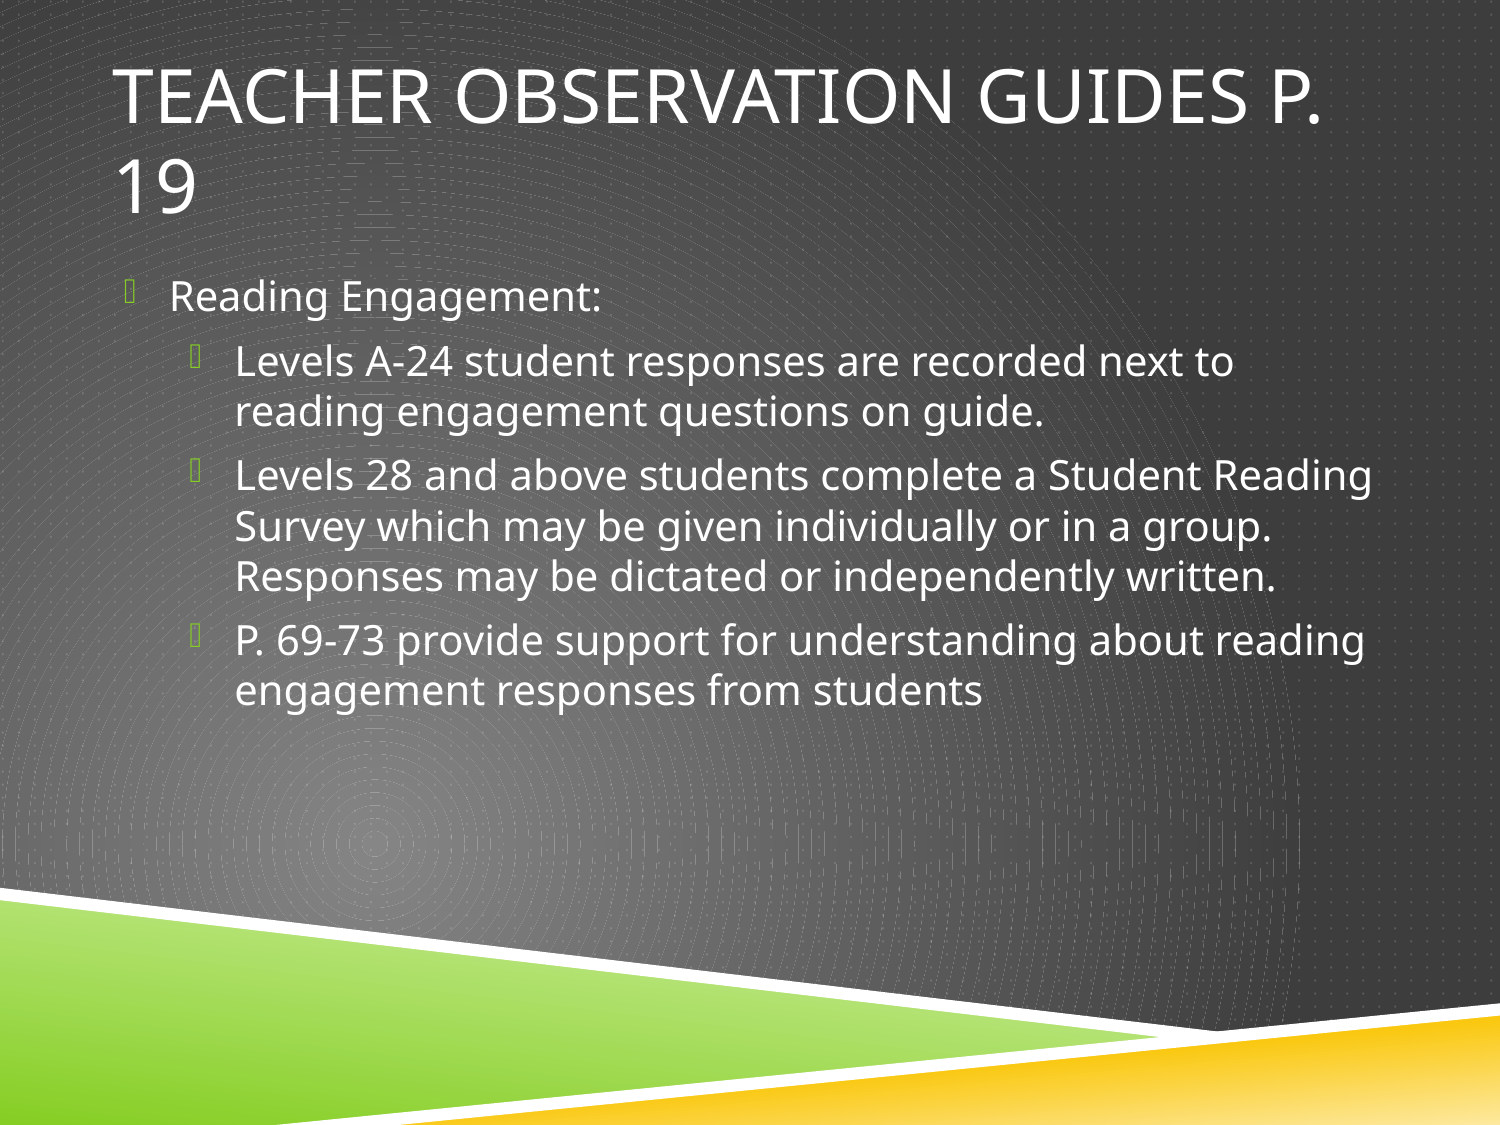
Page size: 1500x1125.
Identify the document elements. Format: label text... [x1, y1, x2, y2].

title Teacher Observation Guides p. 19 [112, 45, 1388, 233]
list Reading Engagement: Levels A-24 student responses are recorded next to reading engagement questions on guide. Levels 28 and above students complete a Student Reading Survey which may be given individually or in a group. Responses may be dictated or independently written. P. 69-73 provide support for understanding about reading engagement responses from students [112, 262, 1388, 875]
